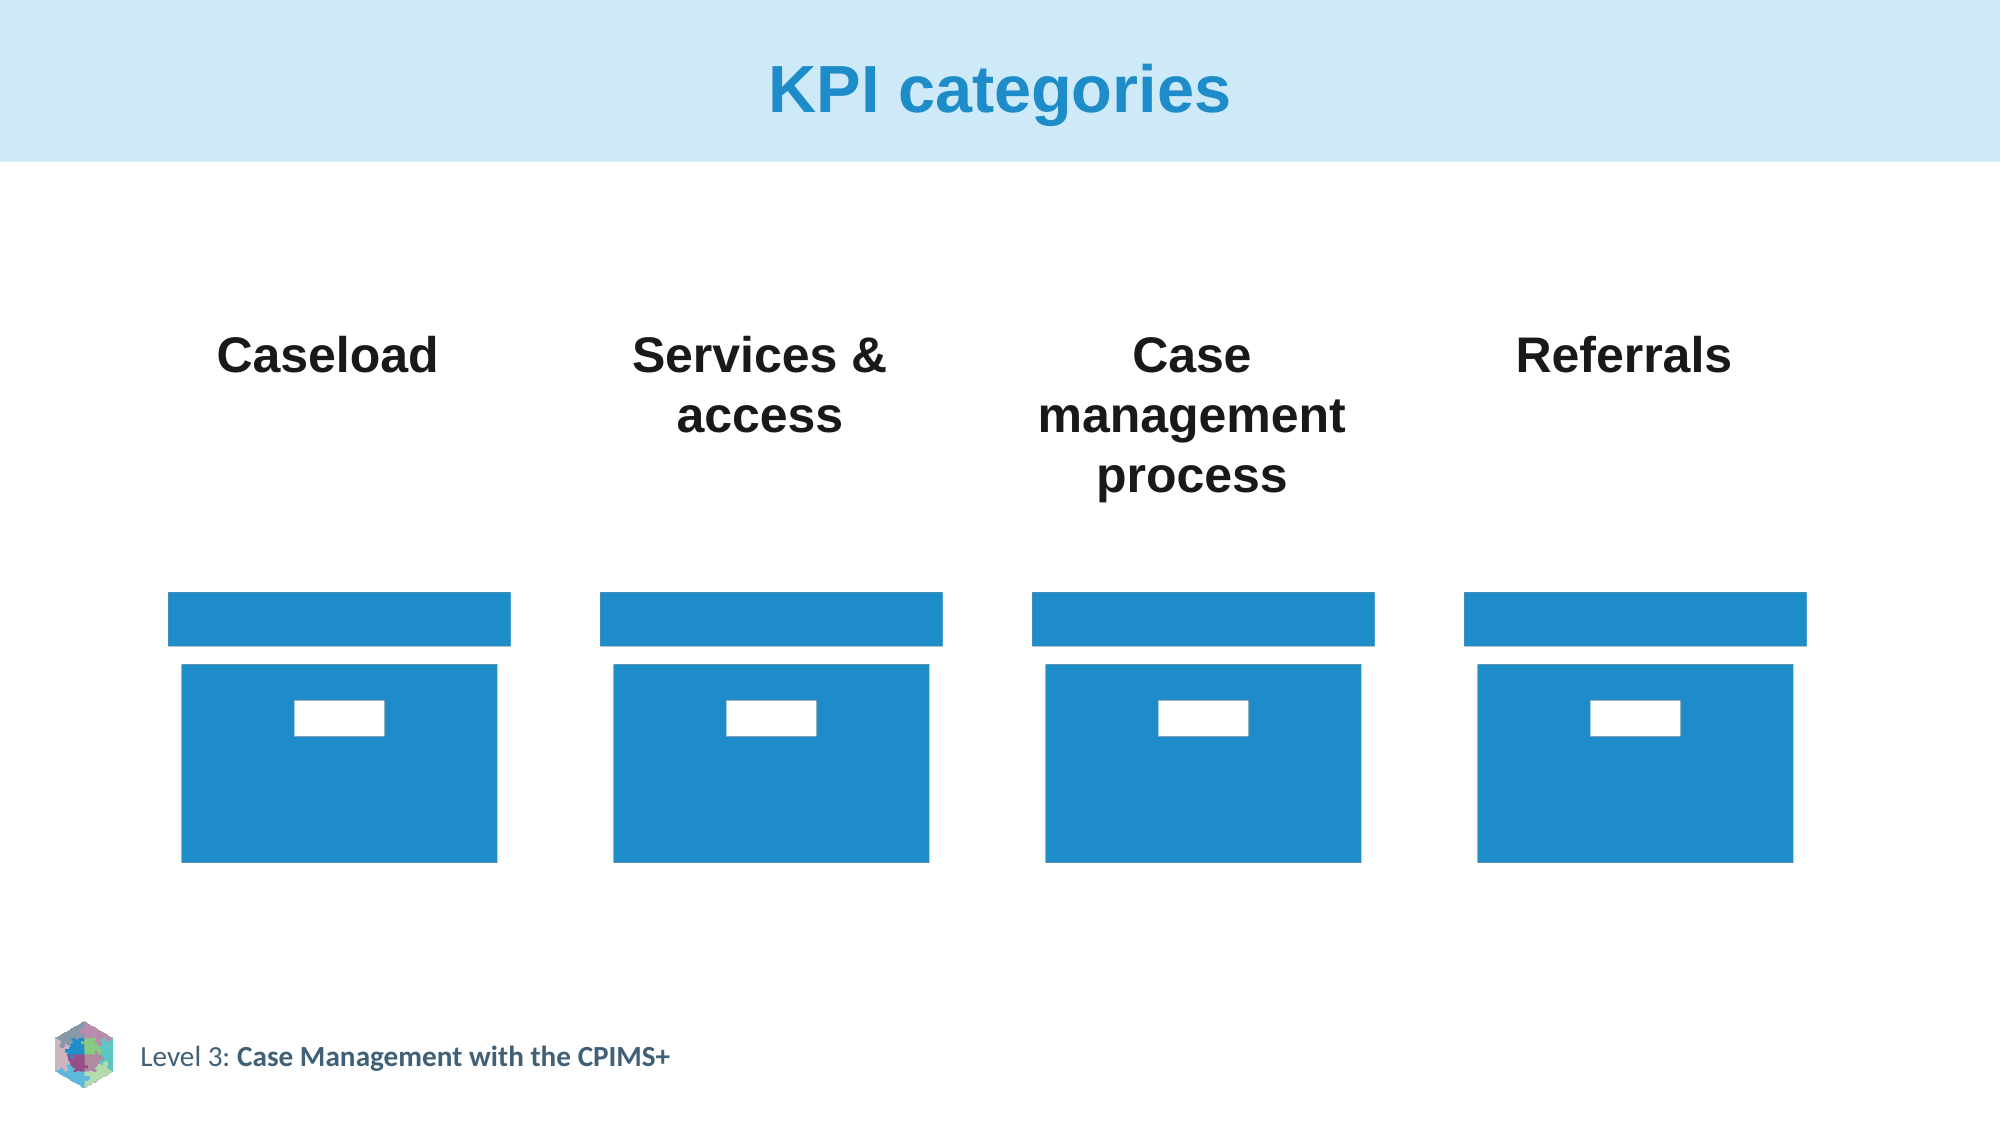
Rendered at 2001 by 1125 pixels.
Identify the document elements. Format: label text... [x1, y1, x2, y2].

text_box Services & access [586, 314, 934, 450]
picture [123, 511, 1852, 944]
text_box Case management process [1018, 314, 1366, 510]
text_box Caseload [153, 314, 502, 390]
text_box Referrals [1450, 314, 1798, 390]
picture [55, 1021, 113, 1088]
title KPI categories [53, 19, 1947, 163]
